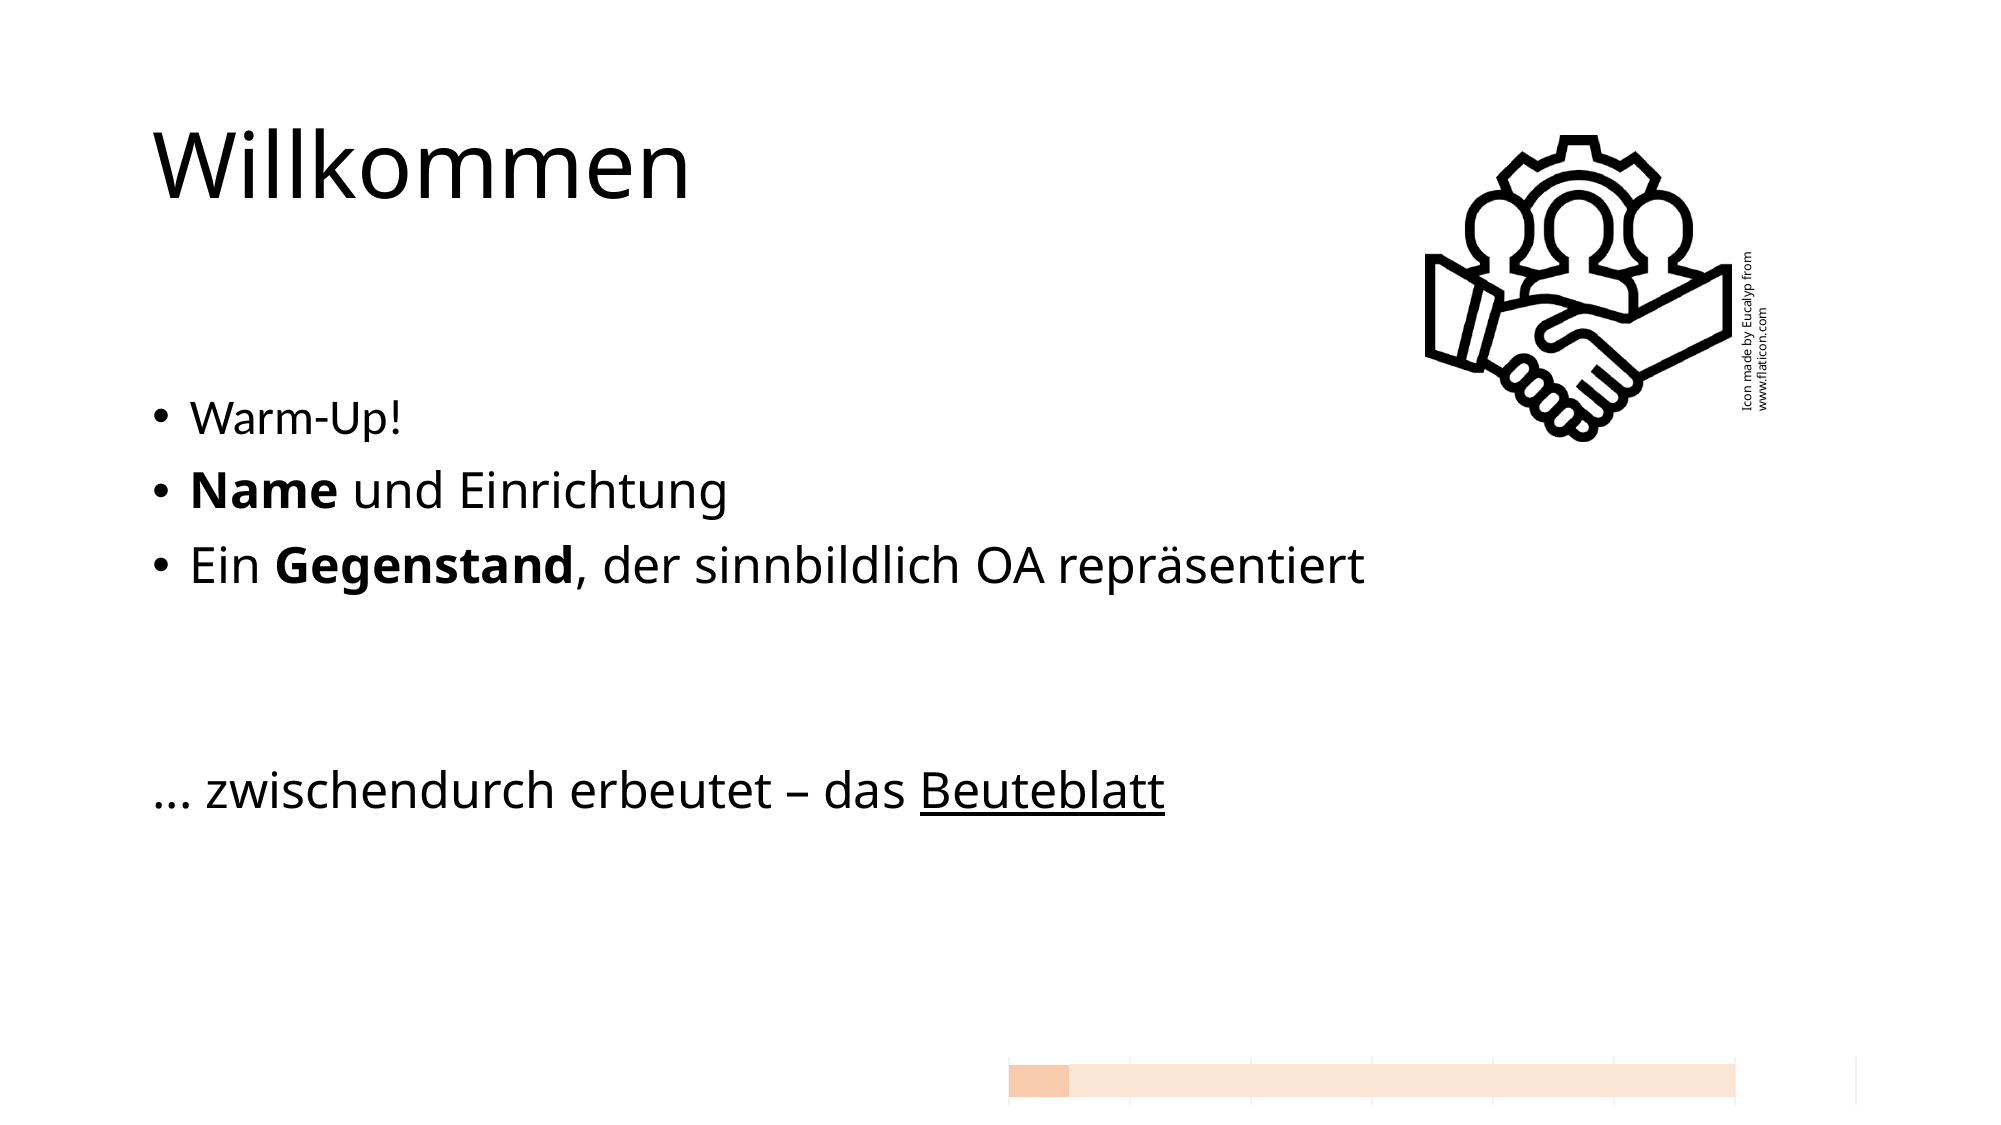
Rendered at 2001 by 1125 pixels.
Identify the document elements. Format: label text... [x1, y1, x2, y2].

text_box Icon made by Eucalyp from www.flaticon.com [1732, 148, 1777, 427]
title Willkommen [137, 59, 1863, 278]
picture [1425, 135, 1732, 442]
list Warm-Up! Name und Einrichtung Ein Gegenstand, der sinnbildlich OA repräsentiert ... zwischendurch erbeutet – das Beuteblatt [137, 302, 1863, 1017]
chart [880, 1034, 2000, 1116]
